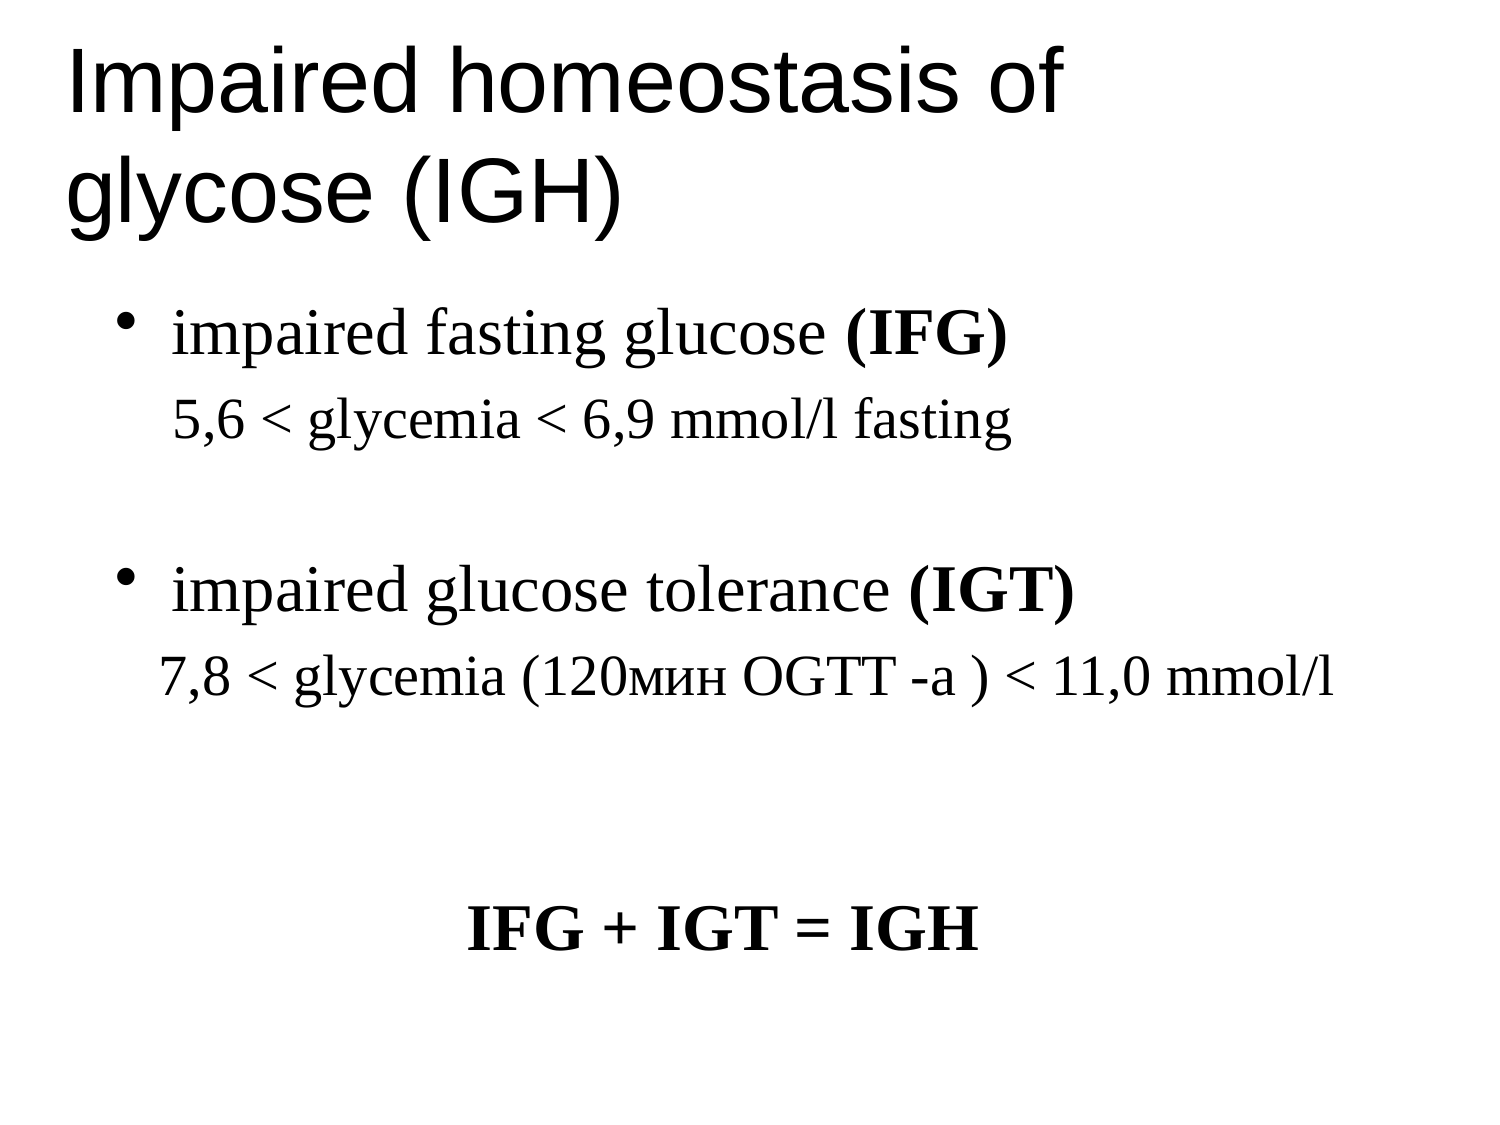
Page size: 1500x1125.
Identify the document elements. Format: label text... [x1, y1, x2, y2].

list impaired fasting glucose (IFG) 5,6 < glycemia < 6,9 mmol/l fasting impaired glucose tolerance (IGT) 7,8 < glycemia (120мин OGTT -a ) < 11,0 mmol/l IFG + IGT = IGH [99, 187, 1451, 1076]
title Impaired homeostasis of glycose (IGH) [49, 37, 1401, 226]
